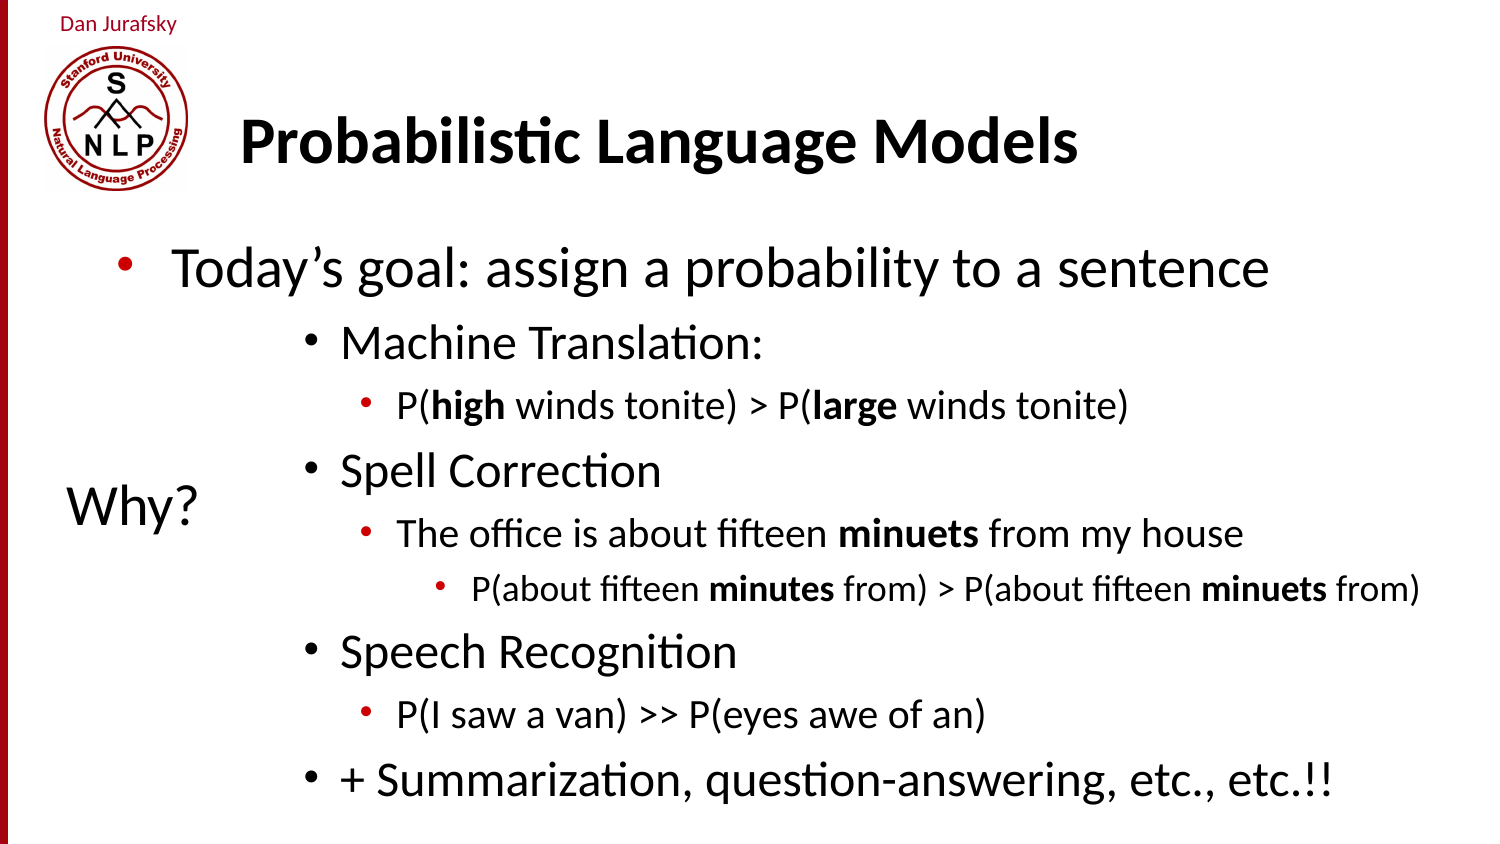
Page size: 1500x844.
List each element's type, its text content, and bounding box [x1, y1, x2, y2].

title Probabilistic Language Models [225, 62, 1450, 185]
text_box Why? [51, 459, 216, 545]
picture [44, 46, 188, 191]
list Today’s goal: assign a probability to a sentence Machine Translation: P(high winds tonite) > P(large winds tonite) Spell Correction The office is about fifteen minuets from my house P(about fifteen minutes from) > P(about fifteen minuets from) Speech Recognition P(I saw a van) >> P(eyes awe of an) + Summarization, question-answering, etc., etc.!! [100, 221, 1500, 844]
